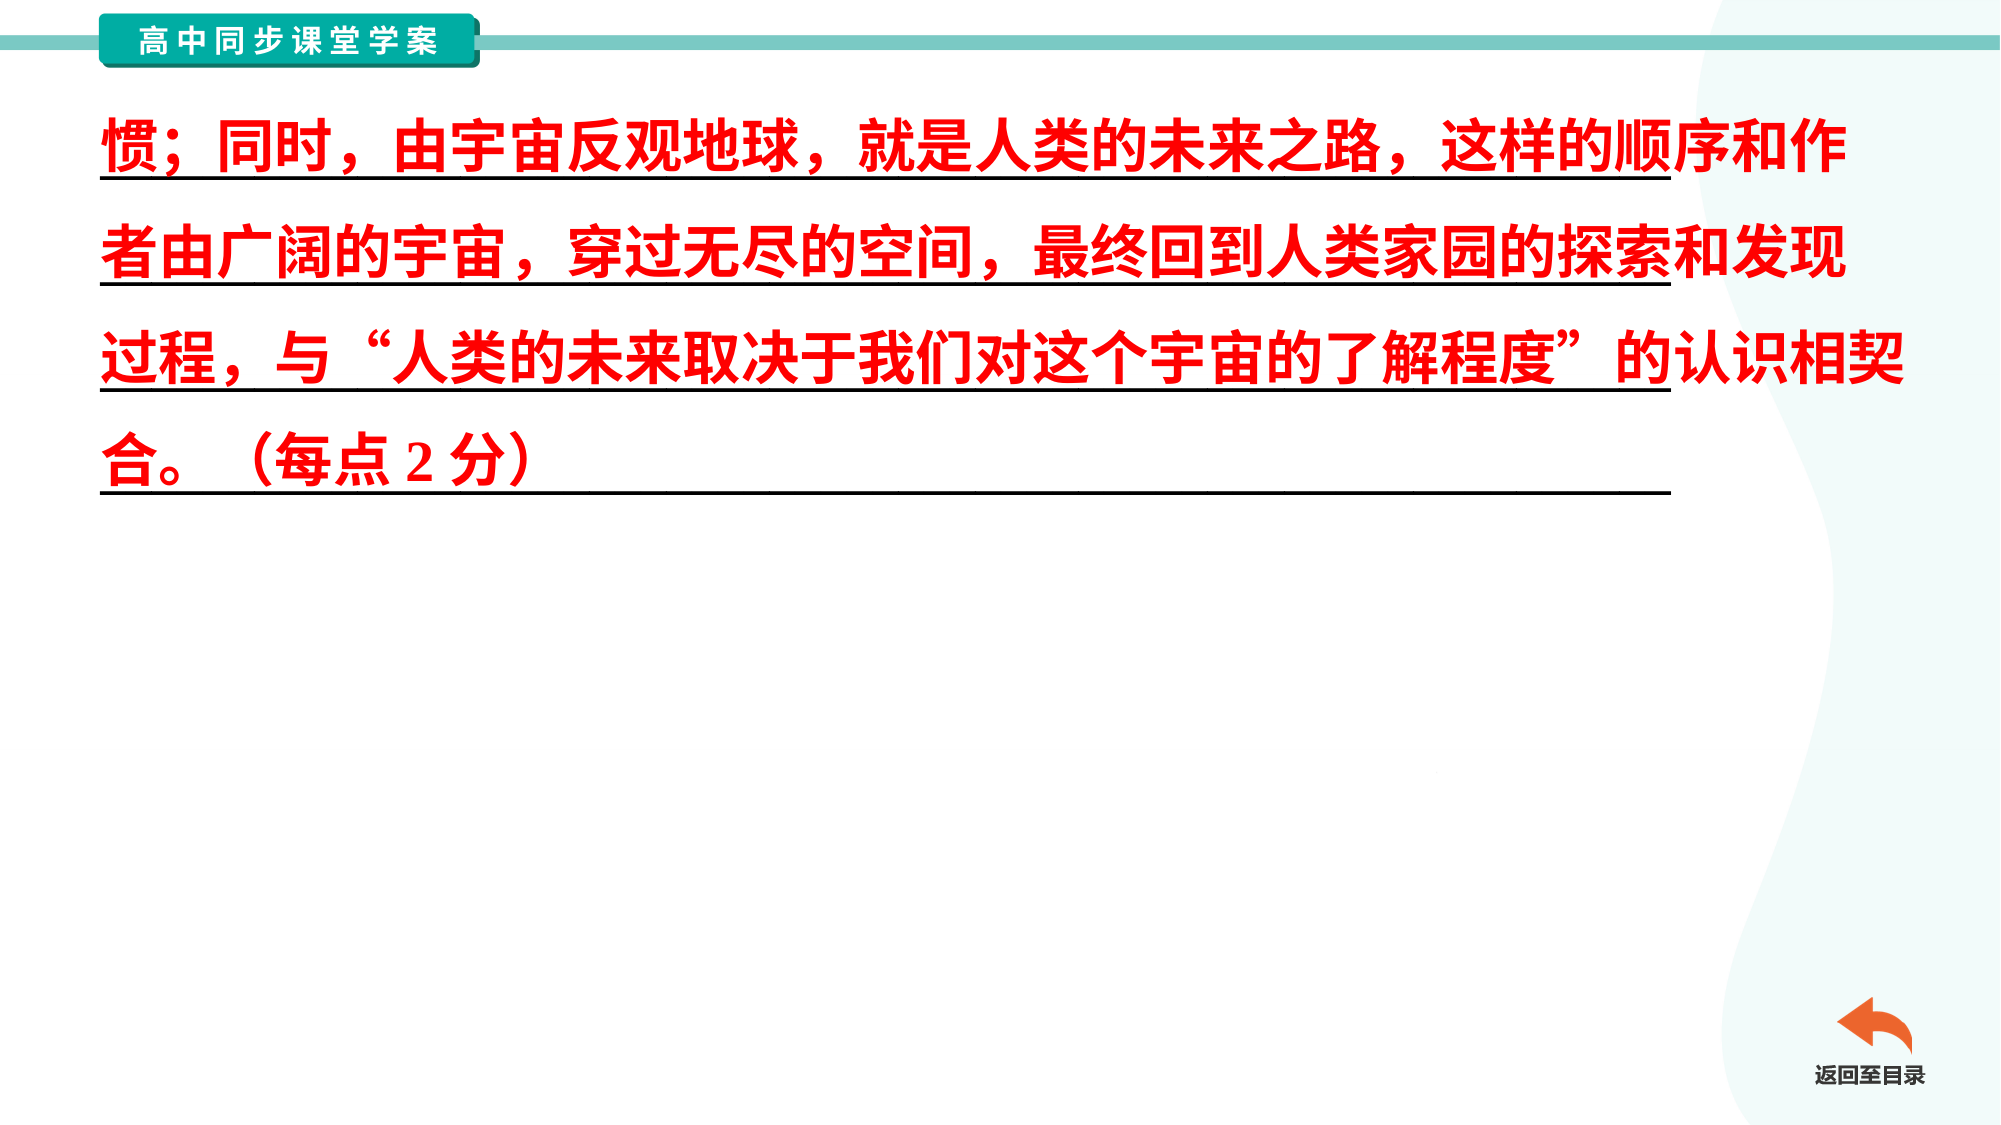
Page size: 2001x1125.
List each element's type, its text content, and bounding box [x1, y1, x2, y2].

picture [0, 0, 2000, 1125]
text_box 惯；同时，由宇宙反观地球，就是人类的未来之路，这样的顺序和作 者由广阔的宇宙，穿过无尽的空间，最终回到人类家园的探索和发现 过程，与“人类的未来取决于我们对这个宇宙的了解程度”的认识相契 合。（每点2分） [100, 72, 1899, 483]
